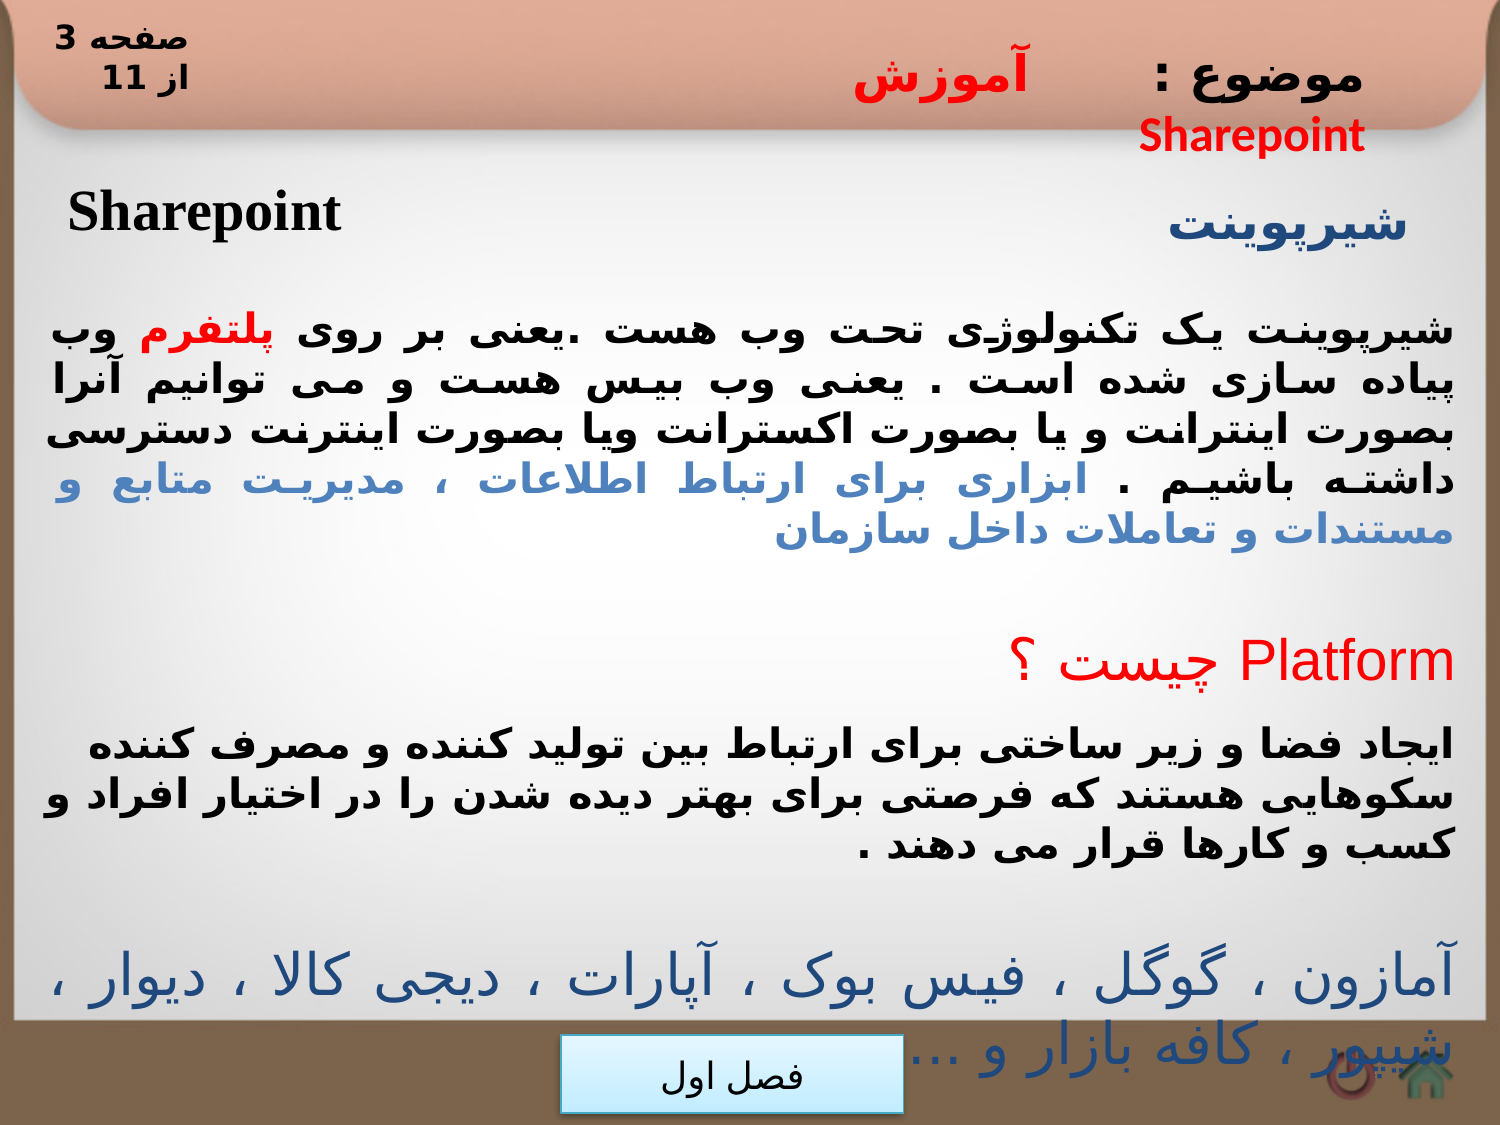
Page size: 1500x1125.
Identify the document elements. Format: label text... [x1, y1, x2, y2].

text_box شیرپوینت یک تکنولوژی تحت وب هست .یعنی بر روی پلتفرم وب پیاده سازی شده است . یعنی وب بیس هست و می توانیم آنرا بصورت اینترانت و یا بصورت اکسترانت ویا بصورت اینترنت دسترسی داشته باشیم . ابزاری برای ارتباط اطلاعات ، مدیریت متابع و مستندات و تعاملات داخل سازمان Platform چیست ؟ ایجاد فضا و زیر ساختی برای ارتباط بین تولید کننده و مصرف کننده سکوهایی هستند که فرصتی برای بهتر دیده شدن را در اختیار افراد و کسب و کارها قرار می دهند . آمازون ، گوگل ، فیس بوک ، آپارات ، دیجی کالا ، دیوار ، شیپور ، کافه بازار و .... بطور کلی پلتفرم به کسب و کار الکترونیکی گفته می شود [29, 294, 1471, 1125]
text_box Sharepoint [52, 164, 357, 250]
text_box موضوع : آموزش Sharepoint [738, 34, 1381, 169]
text_box صفحه 3 از 11 [0, 9, 205, 104]
picture [0, 0, 1500, 1125]
picture [1398, 1046, 1454, 1102]
text_box فصل اول [560, 1034, 904, 1114]
text_box شیرپوینت [1079, 182, 1425, 258]
picture [1323, 1046, 1380, 1102]
